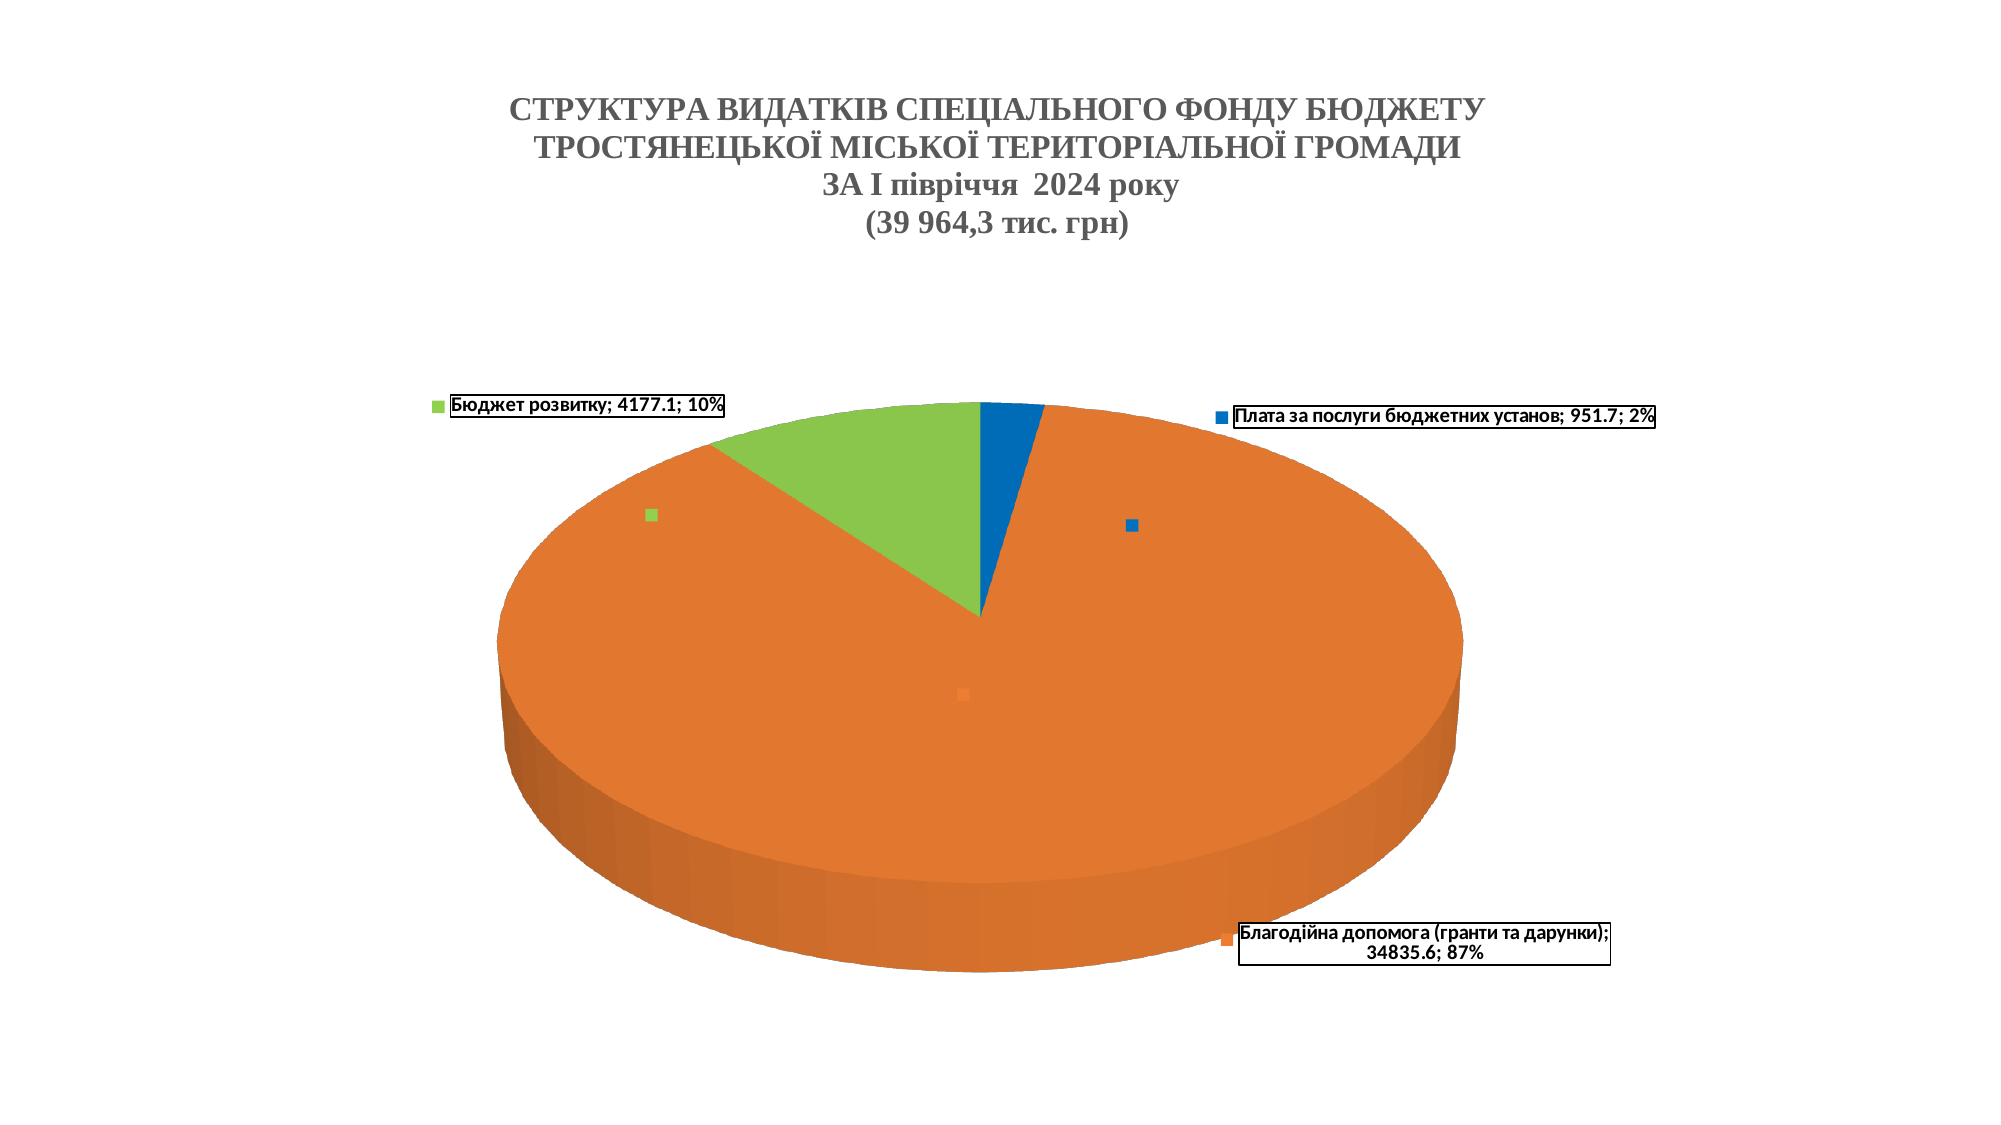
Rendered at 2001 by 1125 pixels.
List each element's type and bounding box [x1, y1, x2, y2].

chart [337, 74, 1663, 1042]
